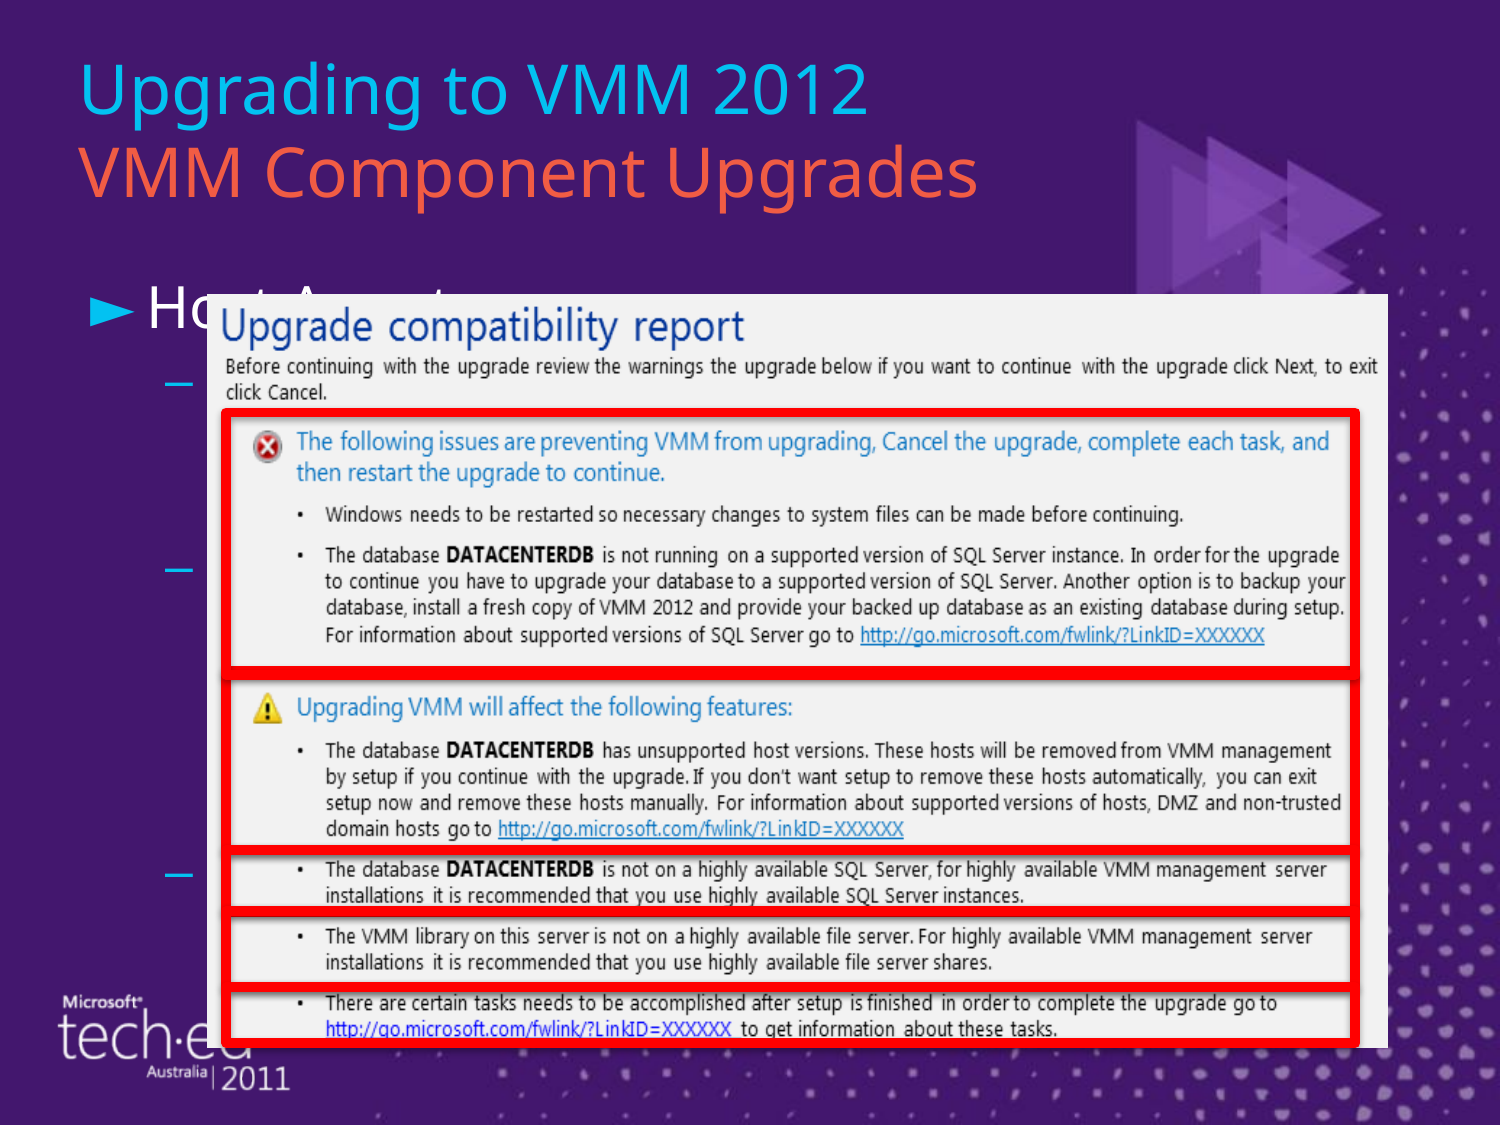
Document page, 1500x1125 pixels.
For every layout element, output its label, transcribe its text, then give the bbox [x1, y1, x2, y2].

list Host Agents N-2 agents will be supported W2K8 R2 W2K8 R2 SP1 These hosts are not supported and will be removed by setup during upgrade Virtual Server hosts VMware vCenter versions lower than 4.1 ESX host versions lower than 3.5 Upgrade Compatibility report will warn you about this fact [75, 262, 1425, 1005]
picture [0, 0, 1500, 1125]
title Upgrading to VMM 2012 VMM Component Upgrades [63, 37, 1436, 220]
